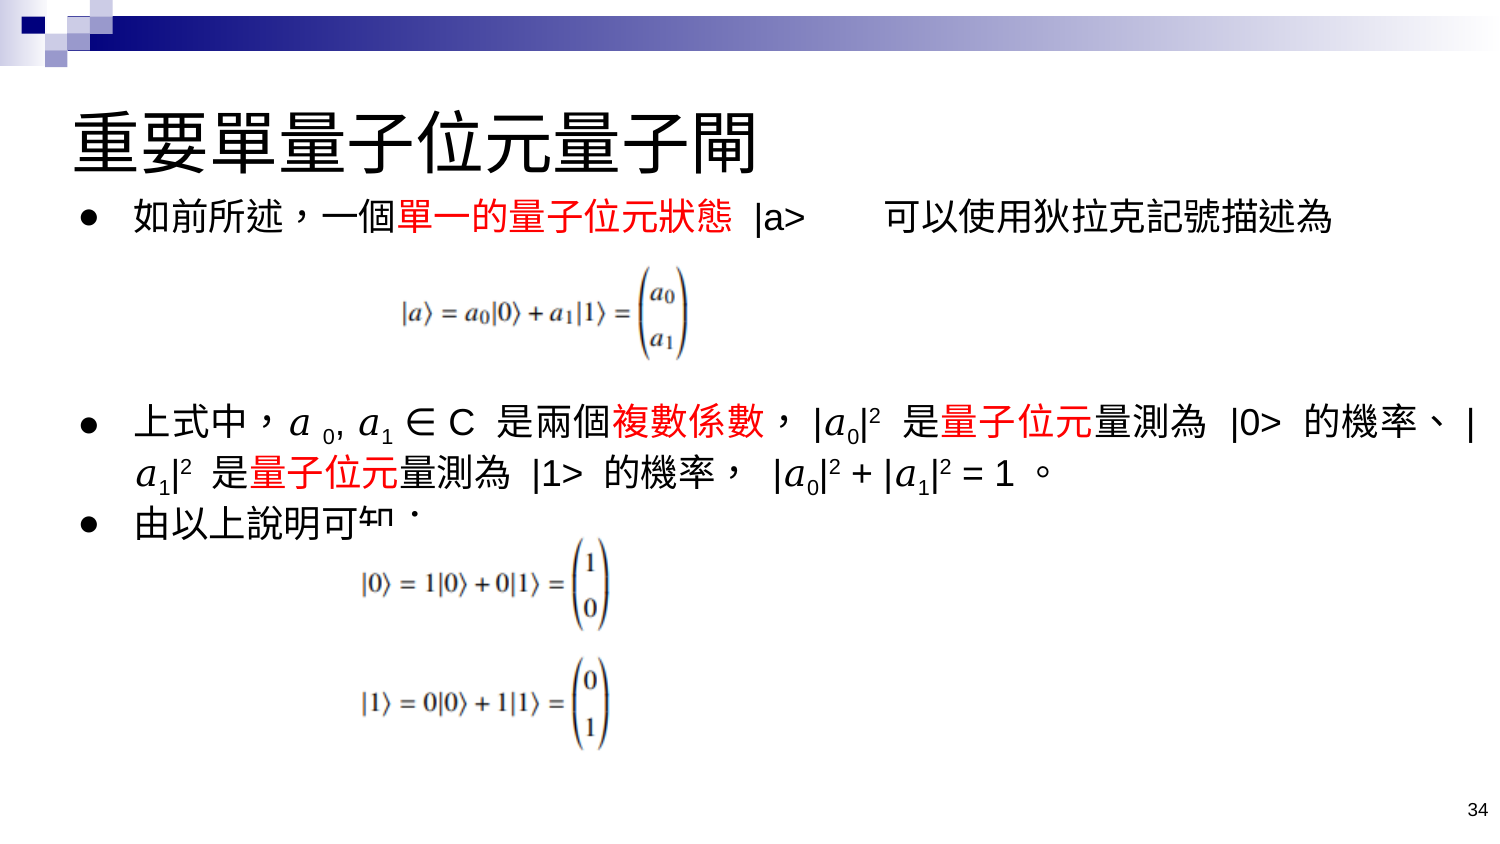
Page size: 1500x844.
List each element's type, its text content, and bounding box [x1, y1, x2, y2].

picture [352, 526, 619, 763]
picture [387, 253, 689, 373]
text_box 如前所述，一個單一的量子位元狀態 |a> 可以使用狄拉克記號描述為 上式中，𝑎0, 𝑎1 ∈ C 是兩個複數係數，|𝑎0|2 是量子位元量測為 |0> 的機率、|𝑎1|2 是量子位元量測為 |1> 的機率， |𝑎0|2 + |𝑎1|2 = 1。 由以上說明可知： [44, 177, 1491, 600]
title 重要單量子位元量子閘 [60, 56, 1411, 177]
slide_number 34 [1149, 796, 1500, 827]
